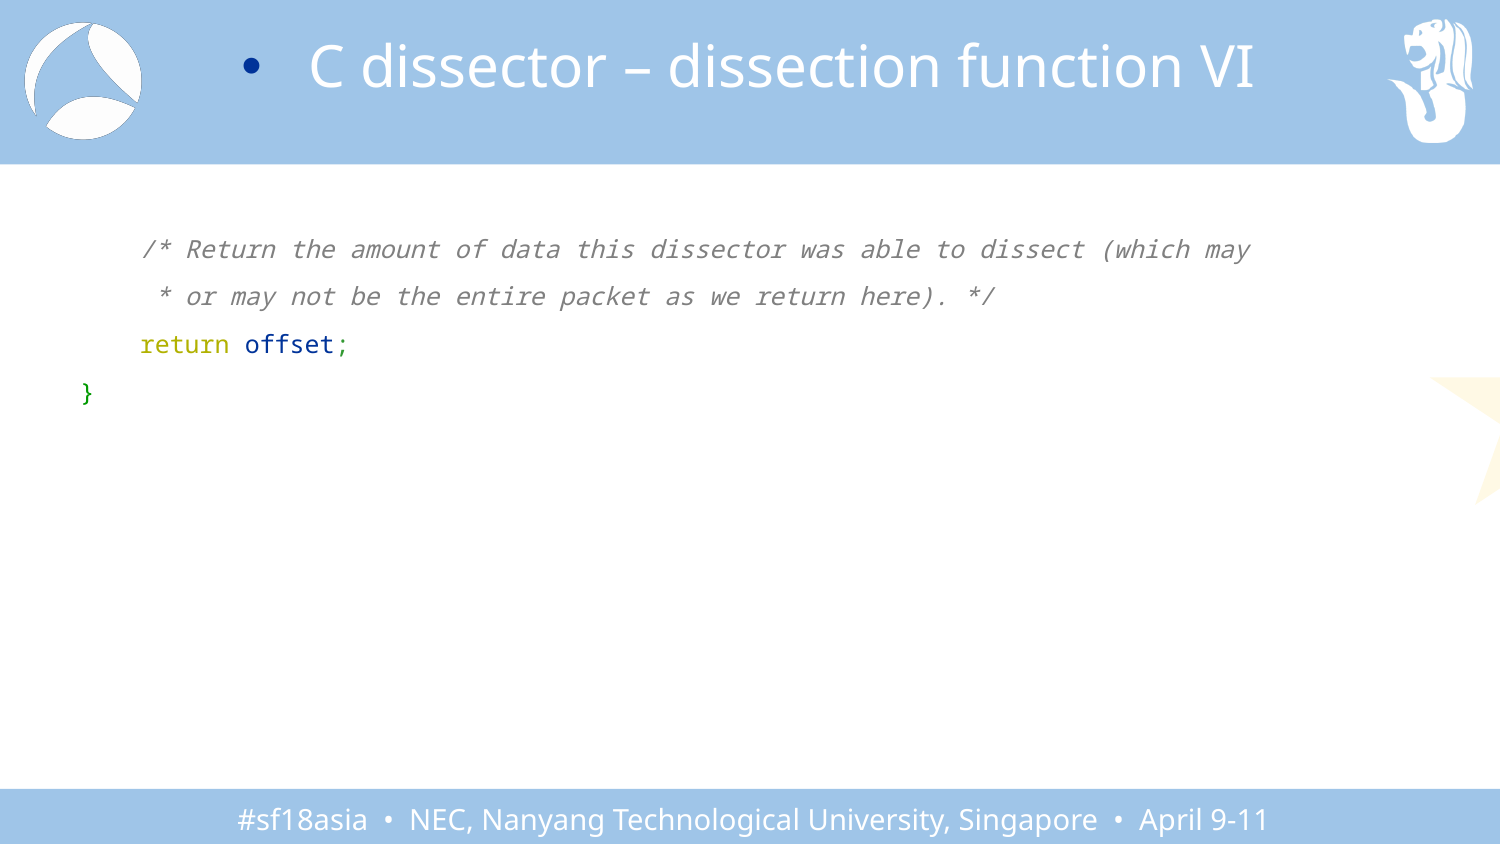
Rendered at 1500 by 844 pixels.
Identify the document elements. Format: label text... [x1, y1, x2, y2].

list /* Return the amount of data this dissector was able to dissect (which may * or may not be the entire packet as we return here). */ return offset; } [64, 173, 1436, 788]
picture [1387, 19, 1473, 143]
picture [24, 22, 142, 140]
list C dissector – dissection function VI [147, 0, 1341, 139]
